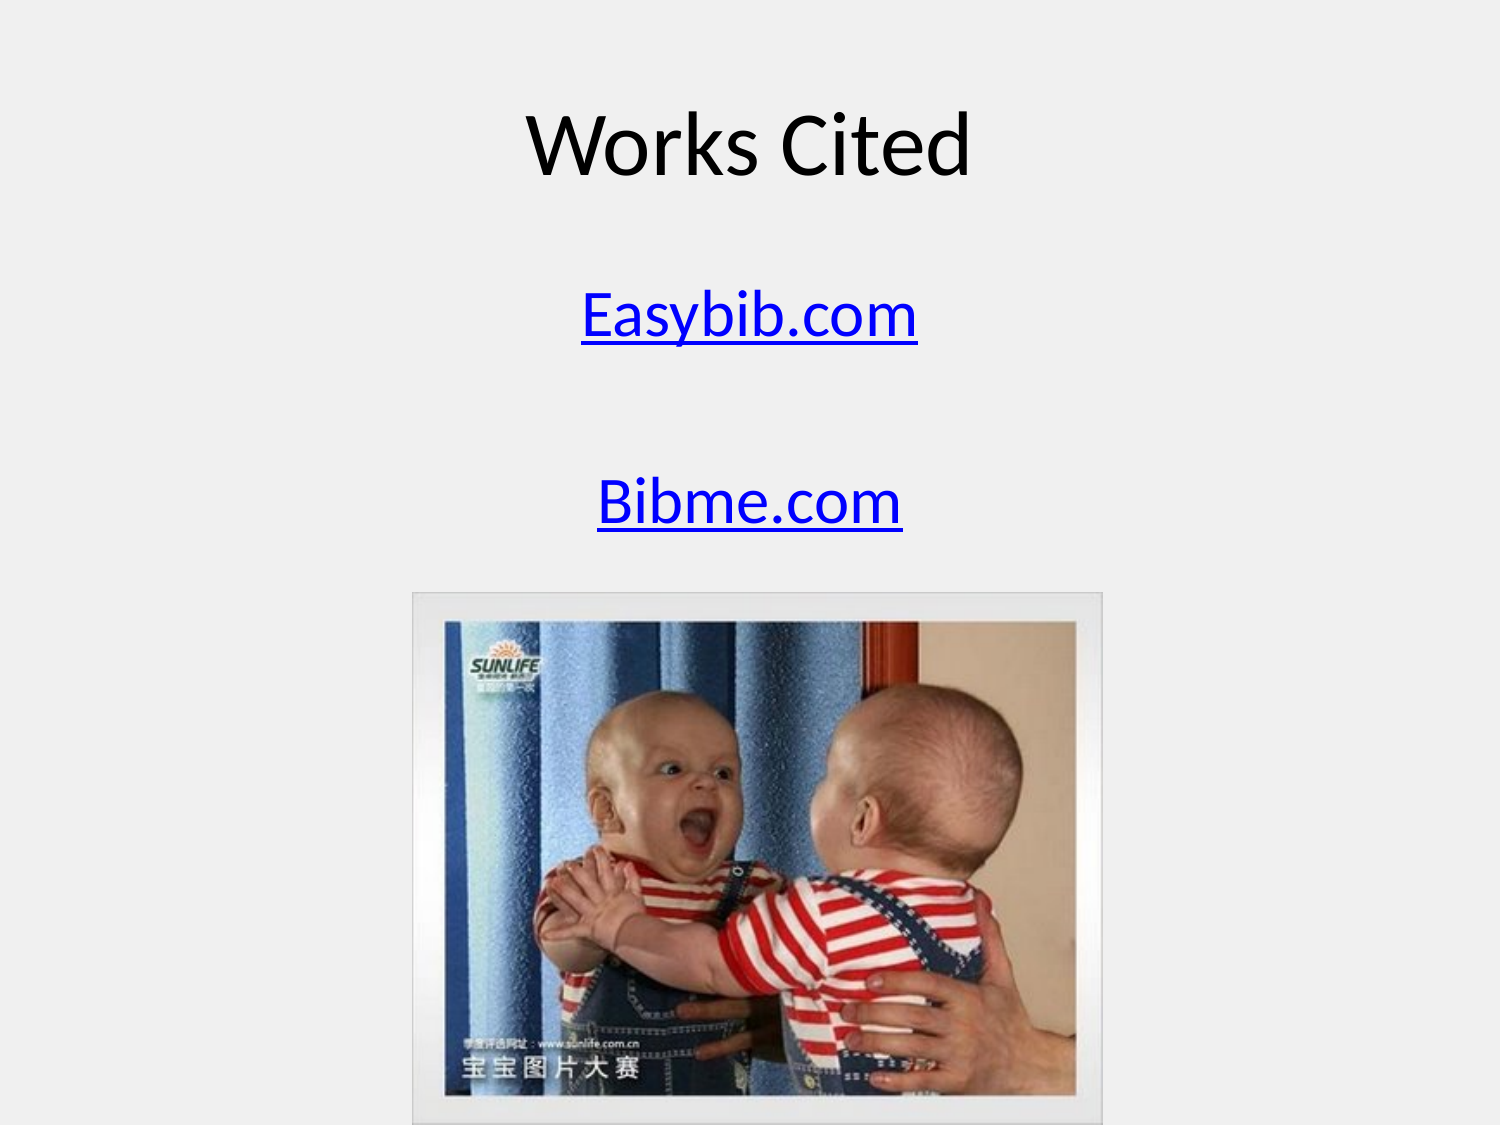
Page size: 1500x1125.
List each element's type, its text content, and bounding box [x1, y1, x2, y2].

list Easybib.com Bibme.com [75, 262, 1425, 1005]
title Works Cited [75, 45, 1425, 233]
picture [412, 591, 1103, 1125]
